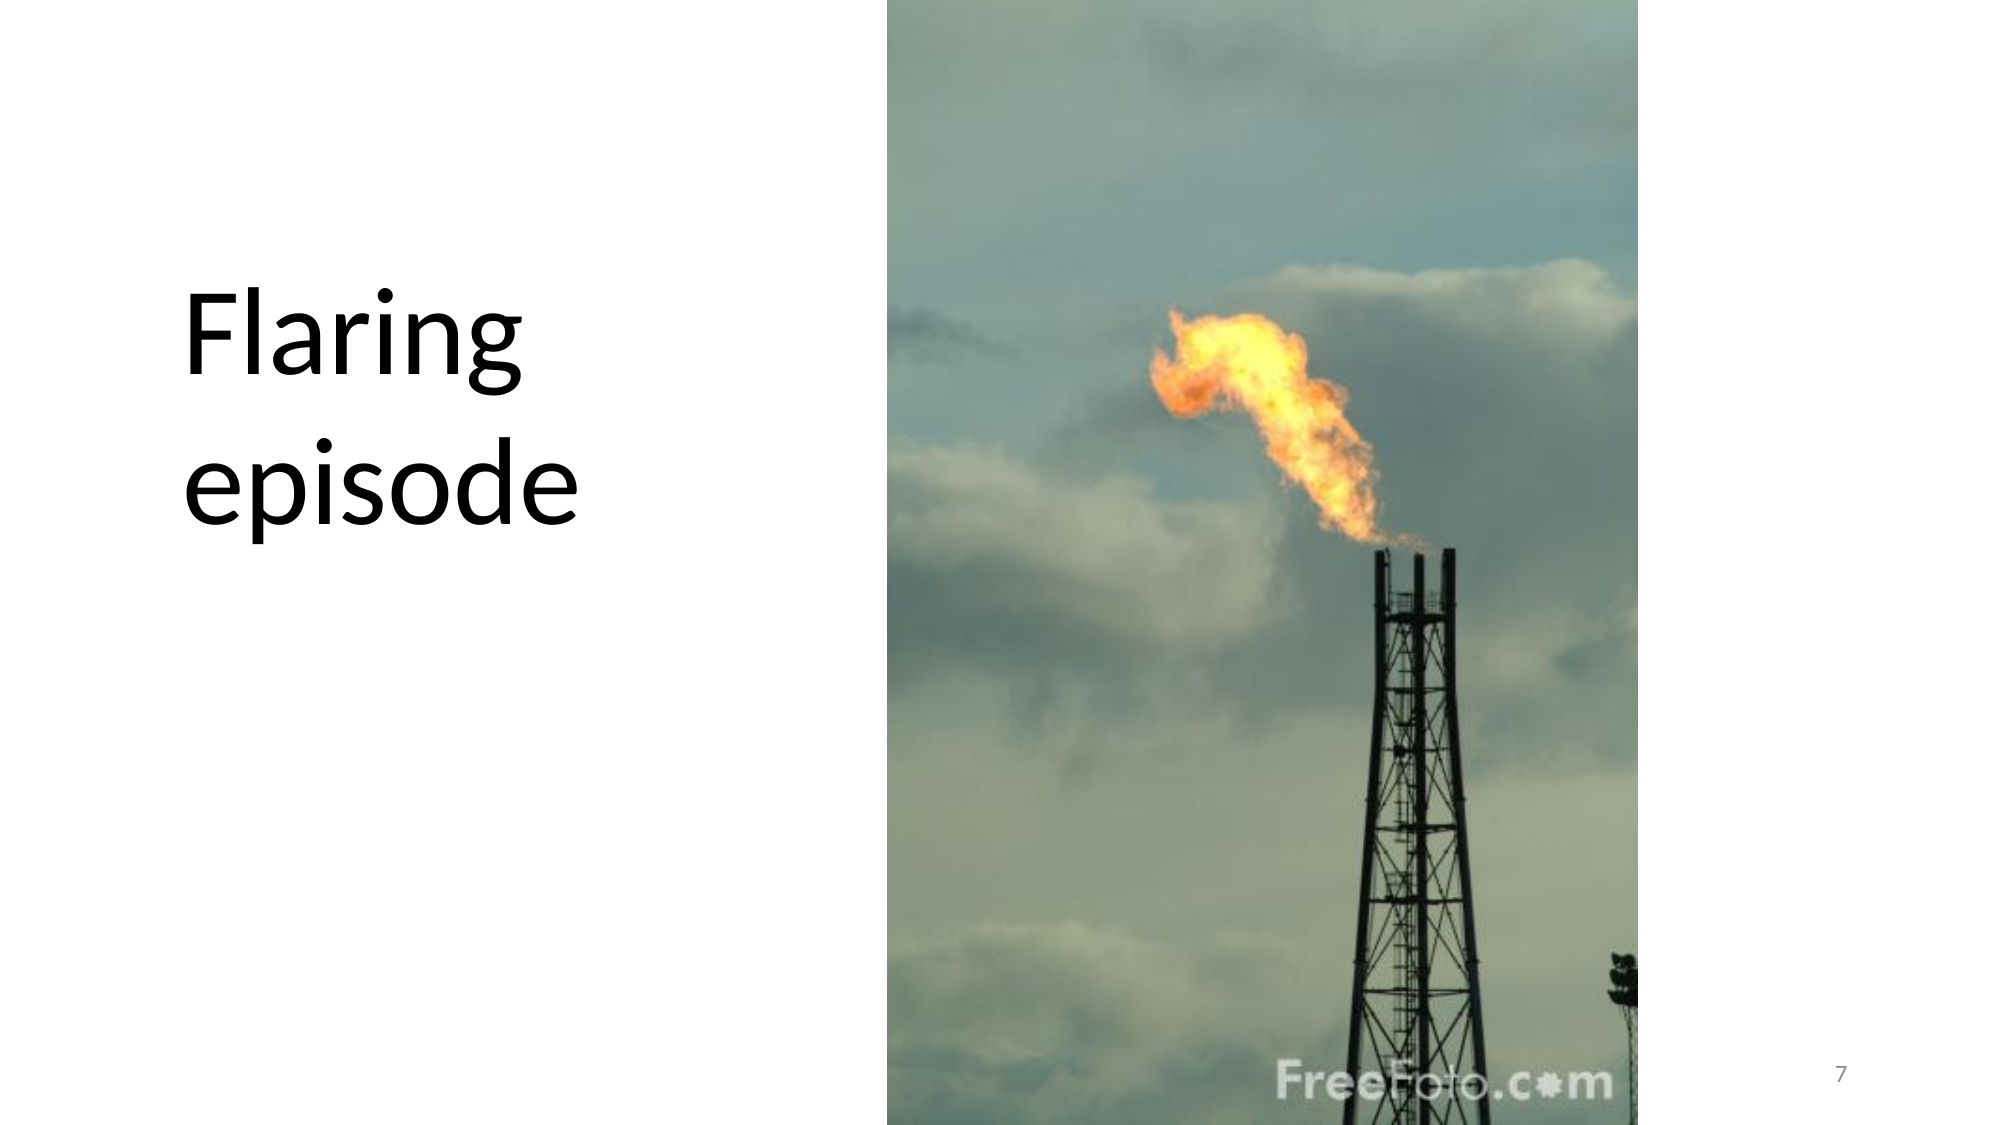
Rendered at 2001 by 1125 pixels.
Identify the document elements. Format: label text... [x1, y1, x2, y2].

picture [887, 0, 1638, 1125]
slide_number 7 [1638, 1042, 1863, 1103]
text_box Flaring episode [167, 241, 644, 557]
